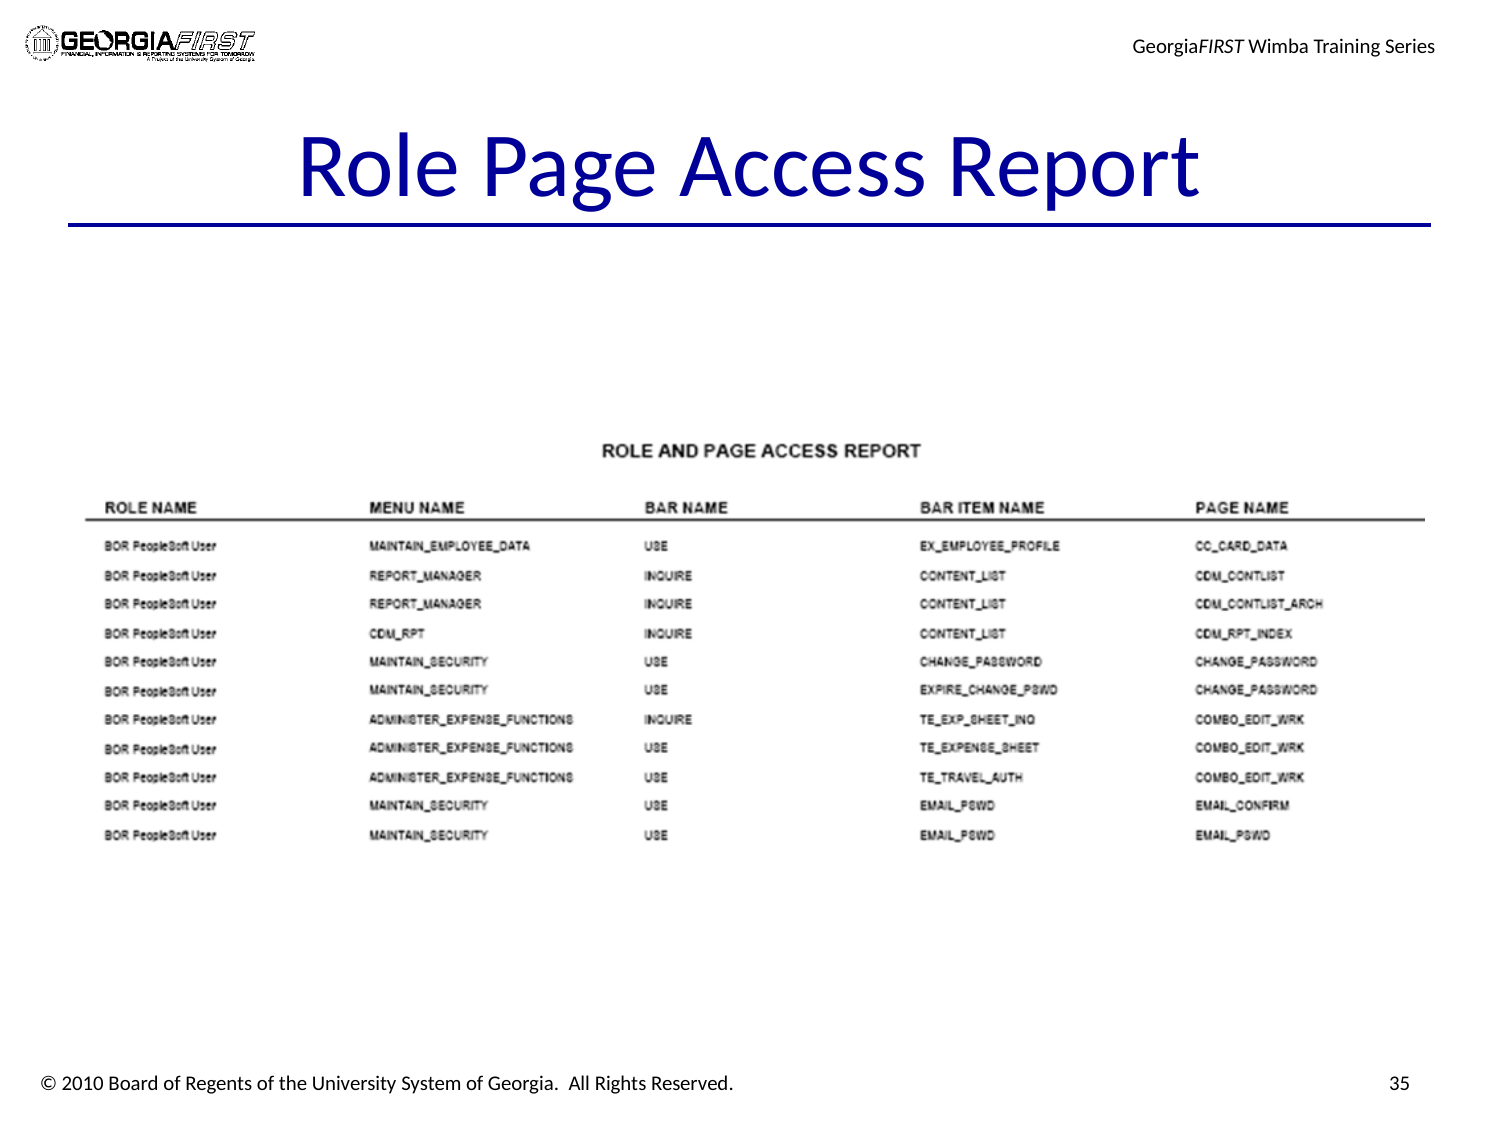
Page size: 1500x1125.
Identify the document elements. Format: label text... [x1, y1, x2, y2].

title Role Page Access Report [75, 87, 1425, 233]
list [74, 420, 1426, 848]
picture [24, 24, 255, 63]
